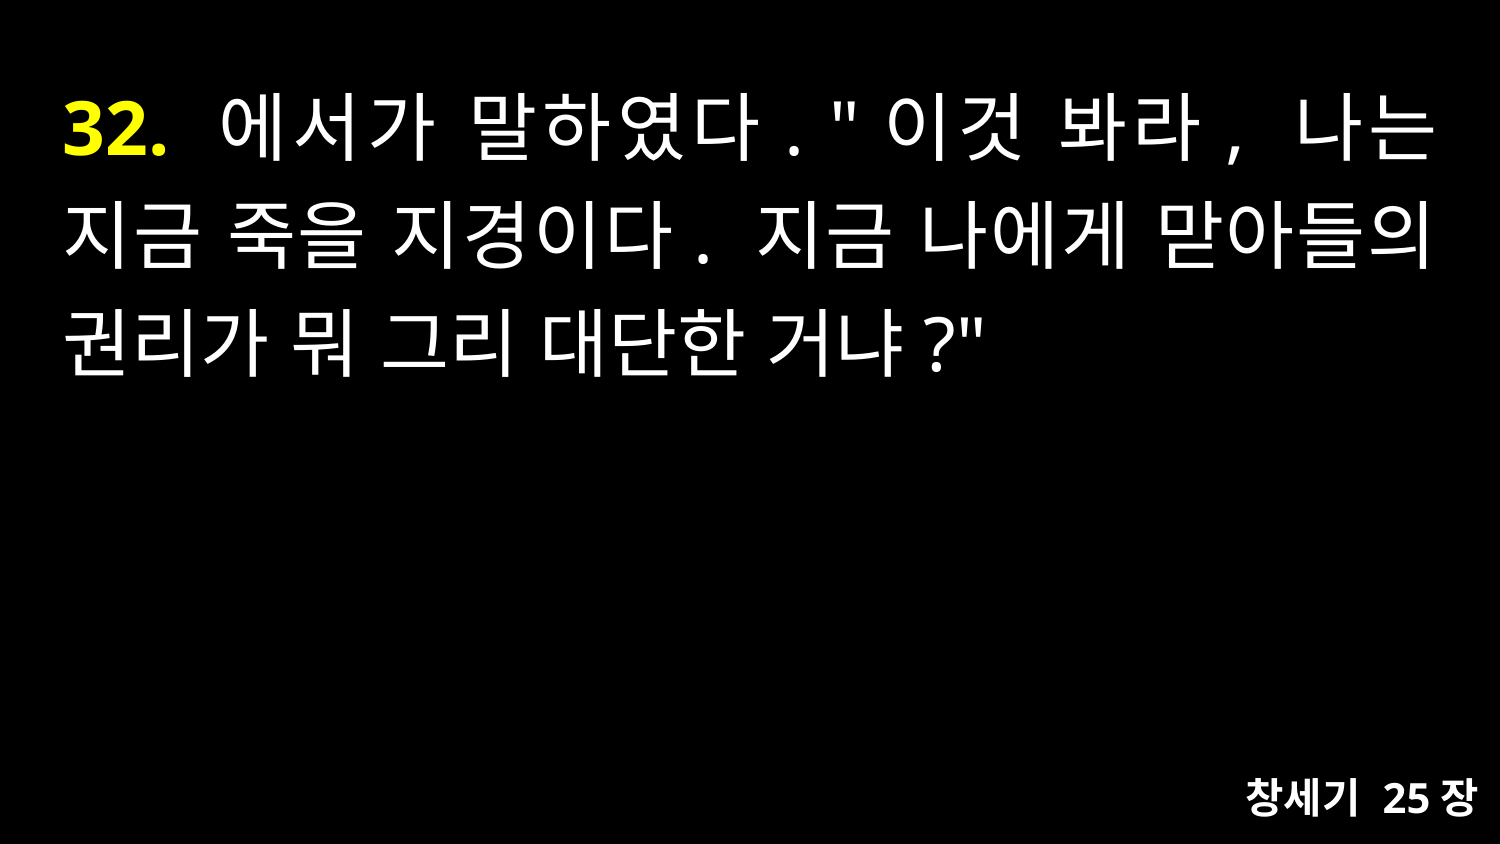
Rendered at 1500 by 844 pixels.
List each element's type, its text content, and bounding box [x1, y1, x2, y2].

title 32. 에서가 말하였다. "이것 봐라, 나는 지금 죽을 지경이다. 지금 나에게 맏아들의 권리가 뭐 그리 대단한 거냐?" [0, 0, 1500, 844]
subtitle 창세기 25장 [916, 770, 1500, 844]
